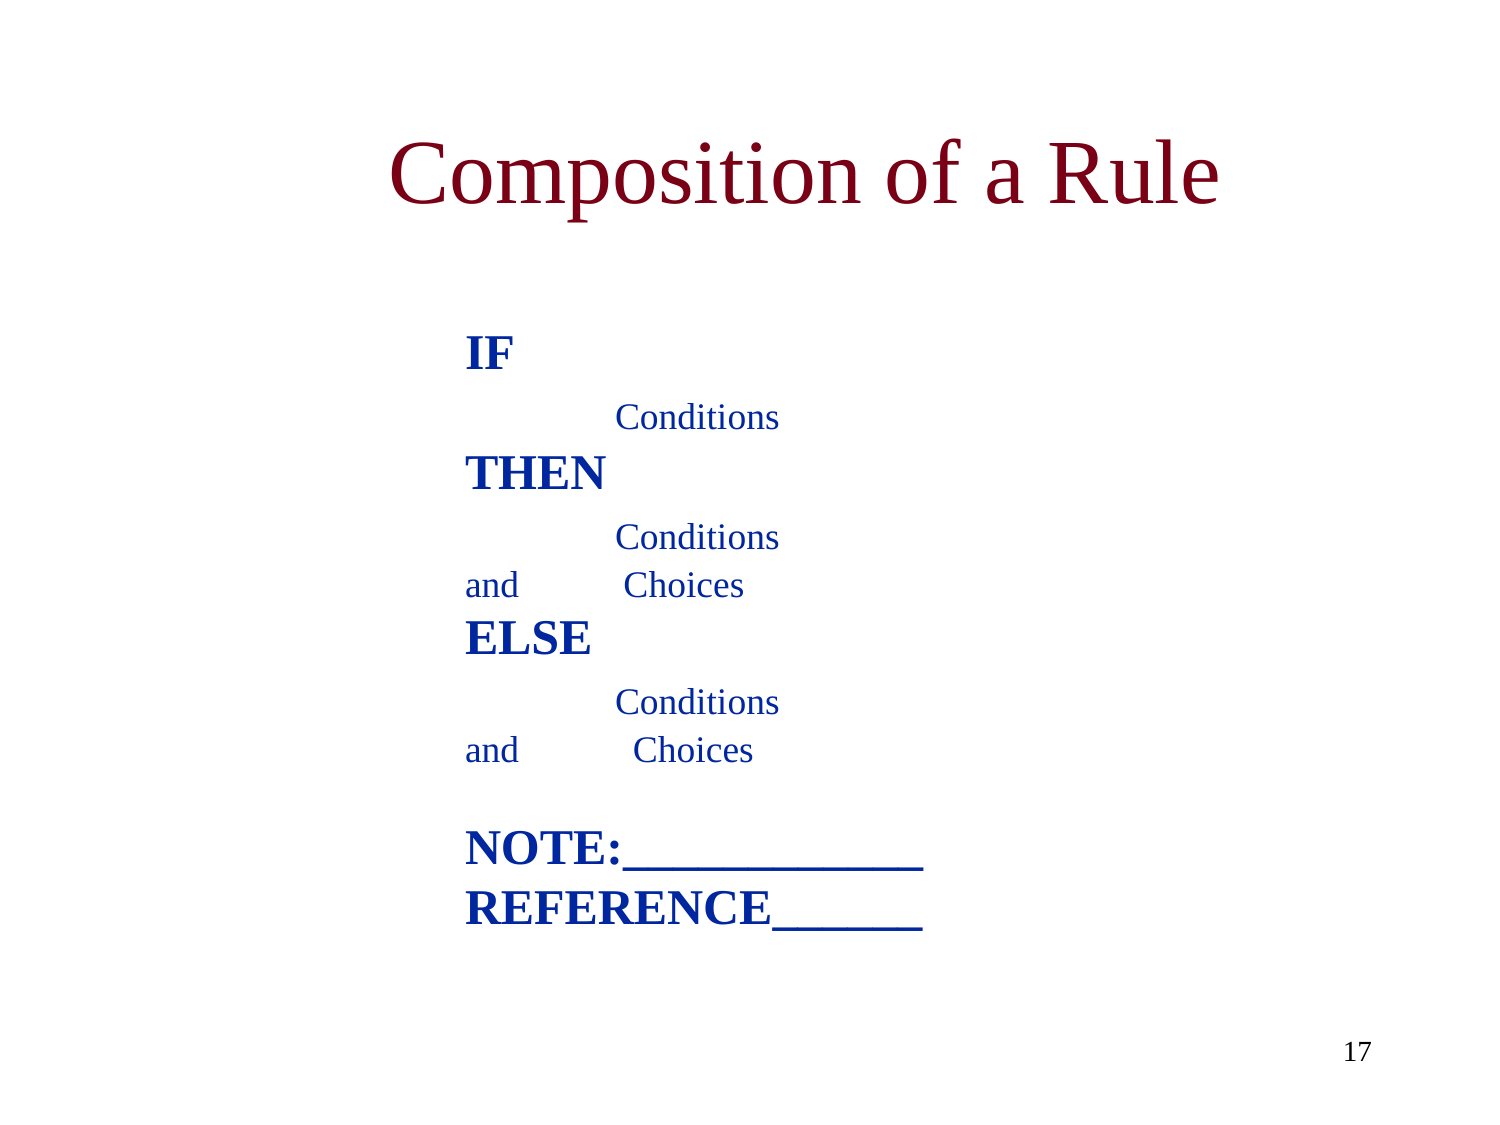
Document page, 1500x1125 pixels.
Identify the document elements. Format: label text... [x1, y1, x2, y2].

slide_number 17 [1074, 1024, 1388, 1101]
text_box IF Conditions THEN Conditions and Choices ELSE Conditions and Choices NOTE:____________ REFERENCE______ [450, 312, 939, 943]
title Composition of a Rule [184, 72, 1427, 262]
